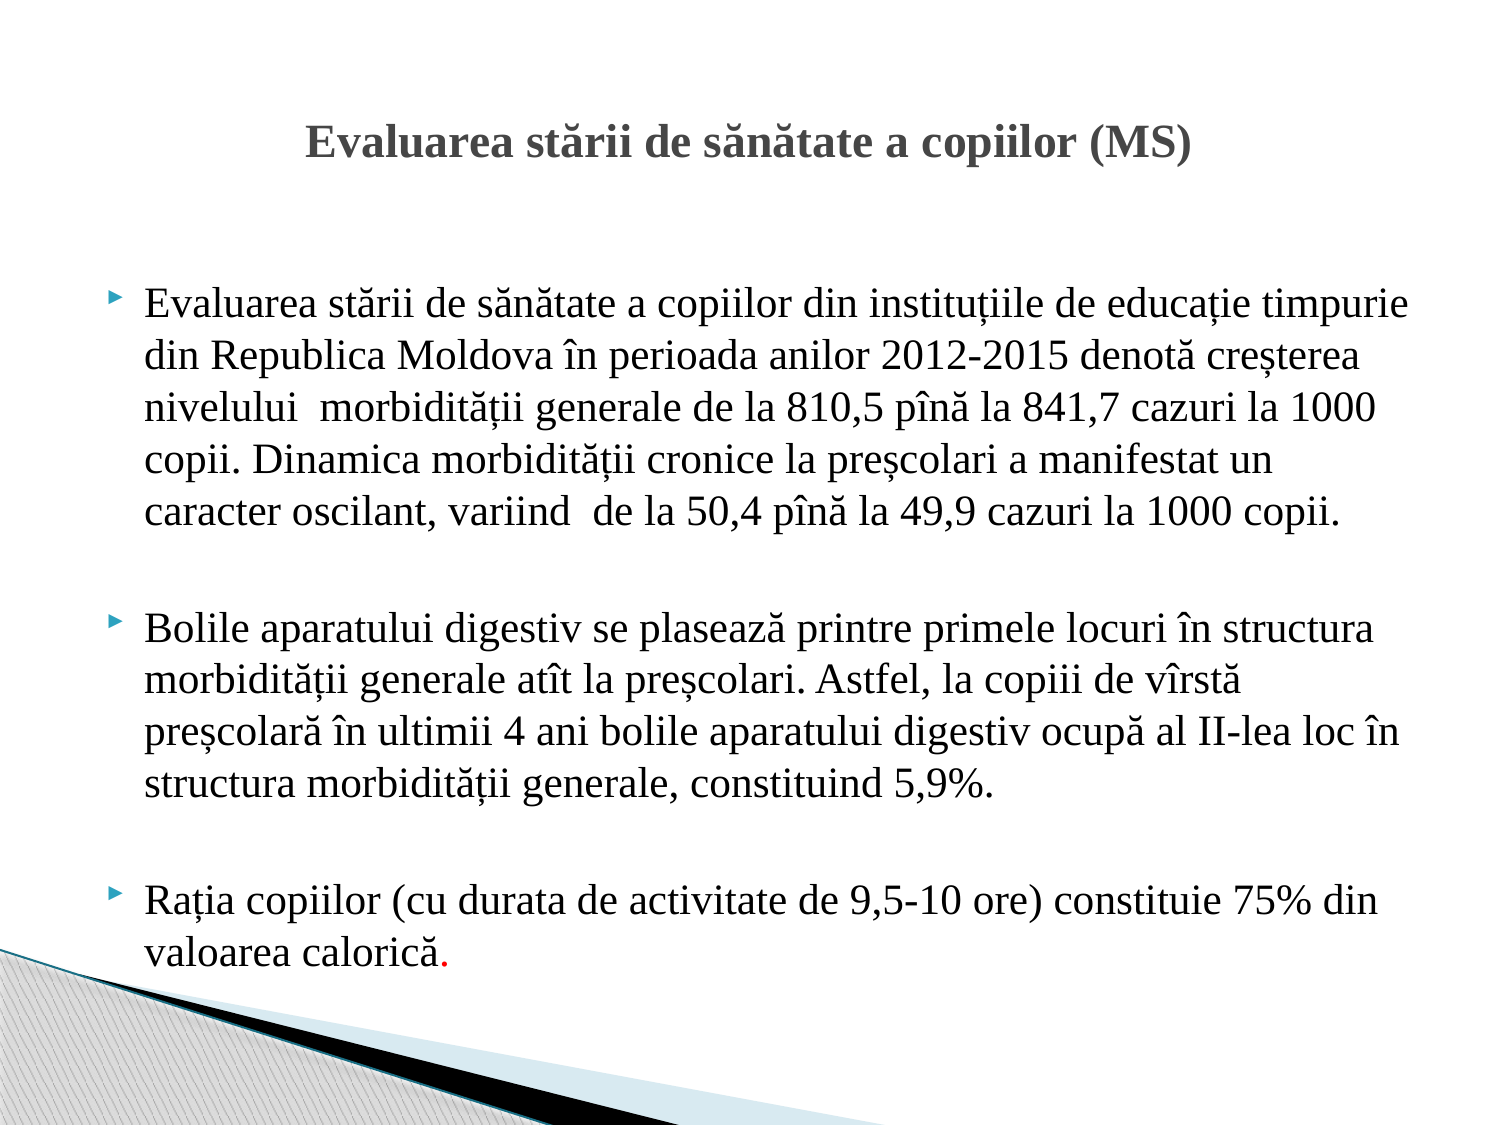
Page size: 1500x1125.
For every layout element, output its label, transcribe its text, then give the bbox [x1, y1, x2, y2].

list Evaluarea stării de sănătate a copiilor din instituțiile de educație timpurie din Republica Moldova în perioada anilor 2012-2015 denotă creșterea nivelului morbidității generale de la 810,5 pînă la 841,7 cazuri la 1000 copii. Dinamica morbidității cronice la preșcolari a manifestat un caracter oscilant, variind de la 50,4 pînă la 49,9 cazuri la 1000 copii. Bolile aparatului digestiv se plasează printre primele locuri în structura morbidității generale atît la preșcolari. Astfel, la copiii de vîrstă preșcolară în ultimii 4 ani bolile aparatului digestiv ocupă al II-lea loc în structura morbidității generale, constituind 5,9%. Rația copiilor (cu durata de activitate de 9,5-10 ore) constituie 75% din valoarea calorică. [75, 267, 1425, 1035]
title Evaluarea stării de sănătate a copiilor (MS) [75, 45, 1425, 233]
